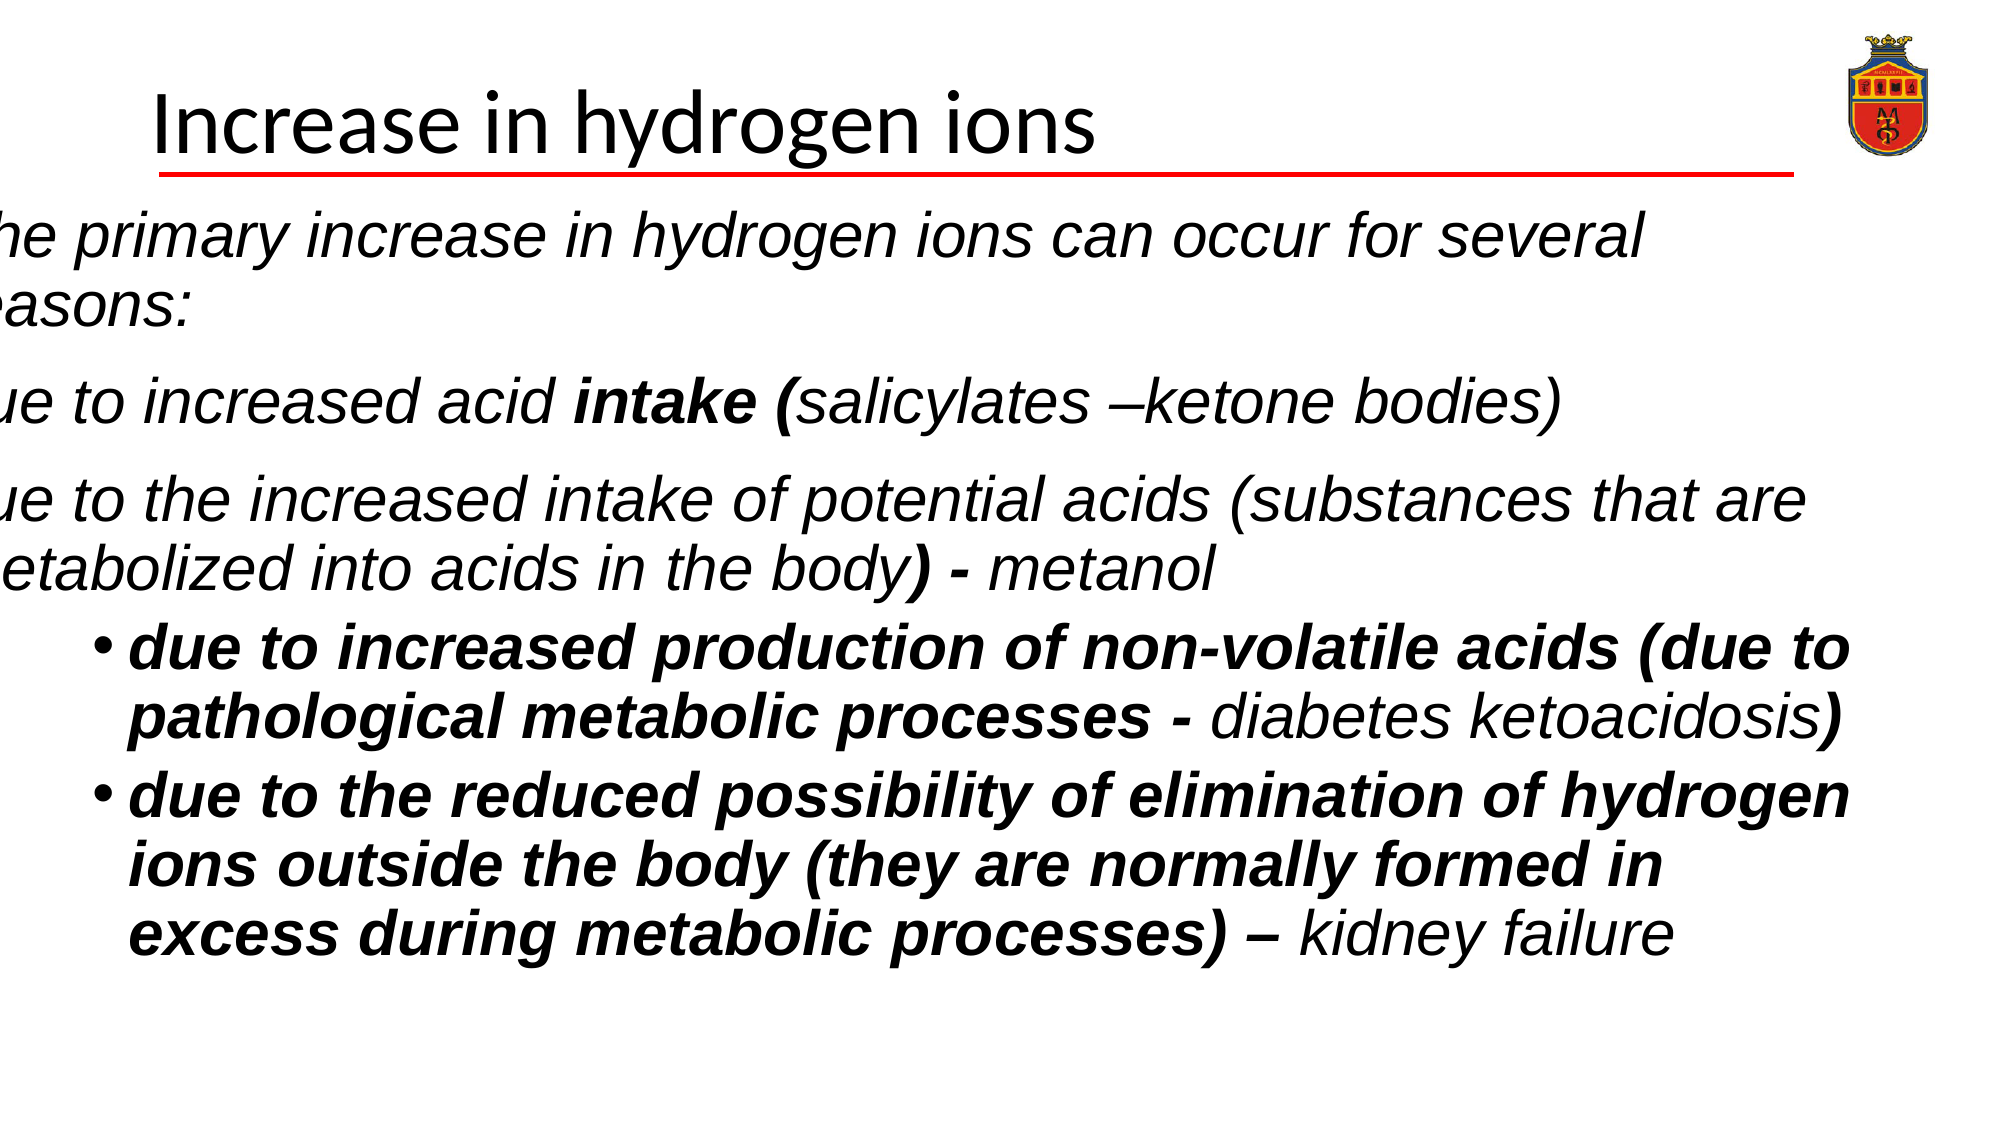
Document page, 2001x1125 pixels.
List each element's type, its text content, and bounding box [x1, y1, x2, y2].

picture [1794, 16, 1969, 189]
text_box Increase in hydrogen ions [135, 54, 1795, 289]
list The primary increase in hydrogen ions can occur for several reasons: due to increased acid intake (salicylates –ketone bodies) due to the increased intake of potential acids (substances that are metabolized into acids in the body) - metanol due to increased production of non-volatile acids (due to pathological metabolic processes - diabetes ketoacidosis) due to the reduced possibility of elimination of hydrogen ions outside the body (they are normally formed in excess during metabolic processes) – kidney failure [0, 194, 1896, 1095]
